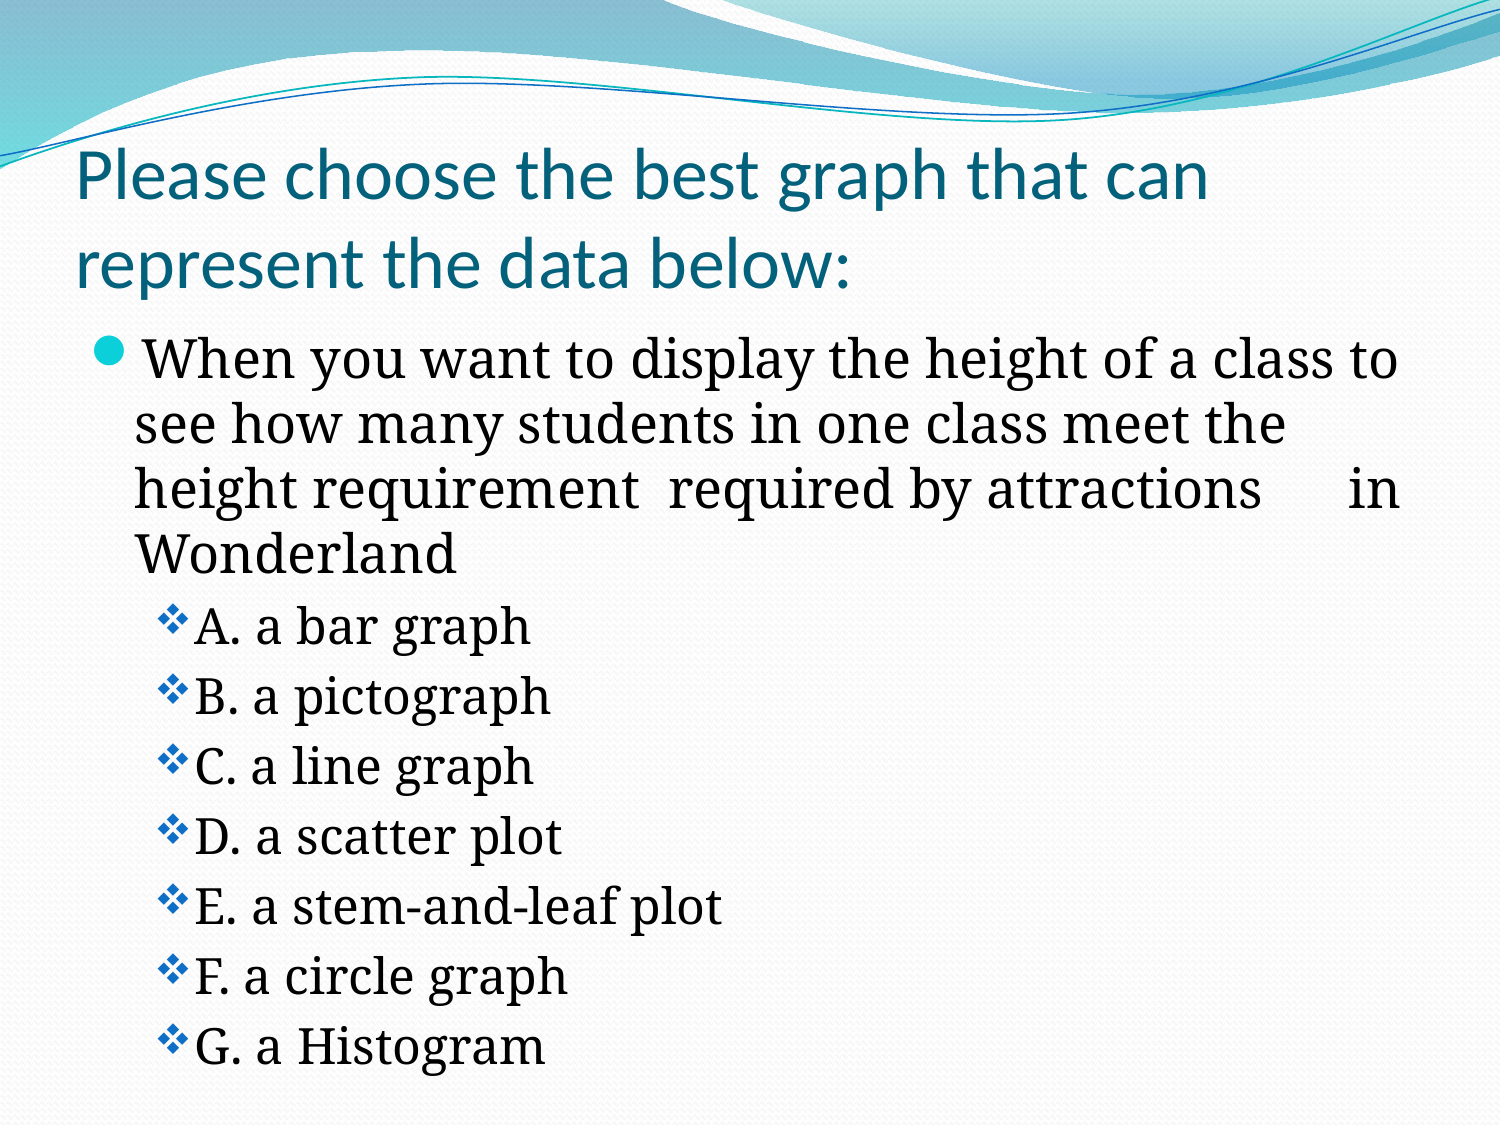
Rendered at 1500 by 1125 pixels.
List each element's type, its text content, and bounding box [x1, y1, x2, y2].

list When you want to display the height of a class to see how many students in one class meet the height requirement required by attractions in Wonderland A. a bar graph B. a pictograph C. a line graph D. a scatter plot E. a stem-and-leaf plot F. a circle graph G. a Histogram [75, 317, 1425, 1038]
title Please choose the best graph that can represent the data below: [75, 115, 1425, 303]
